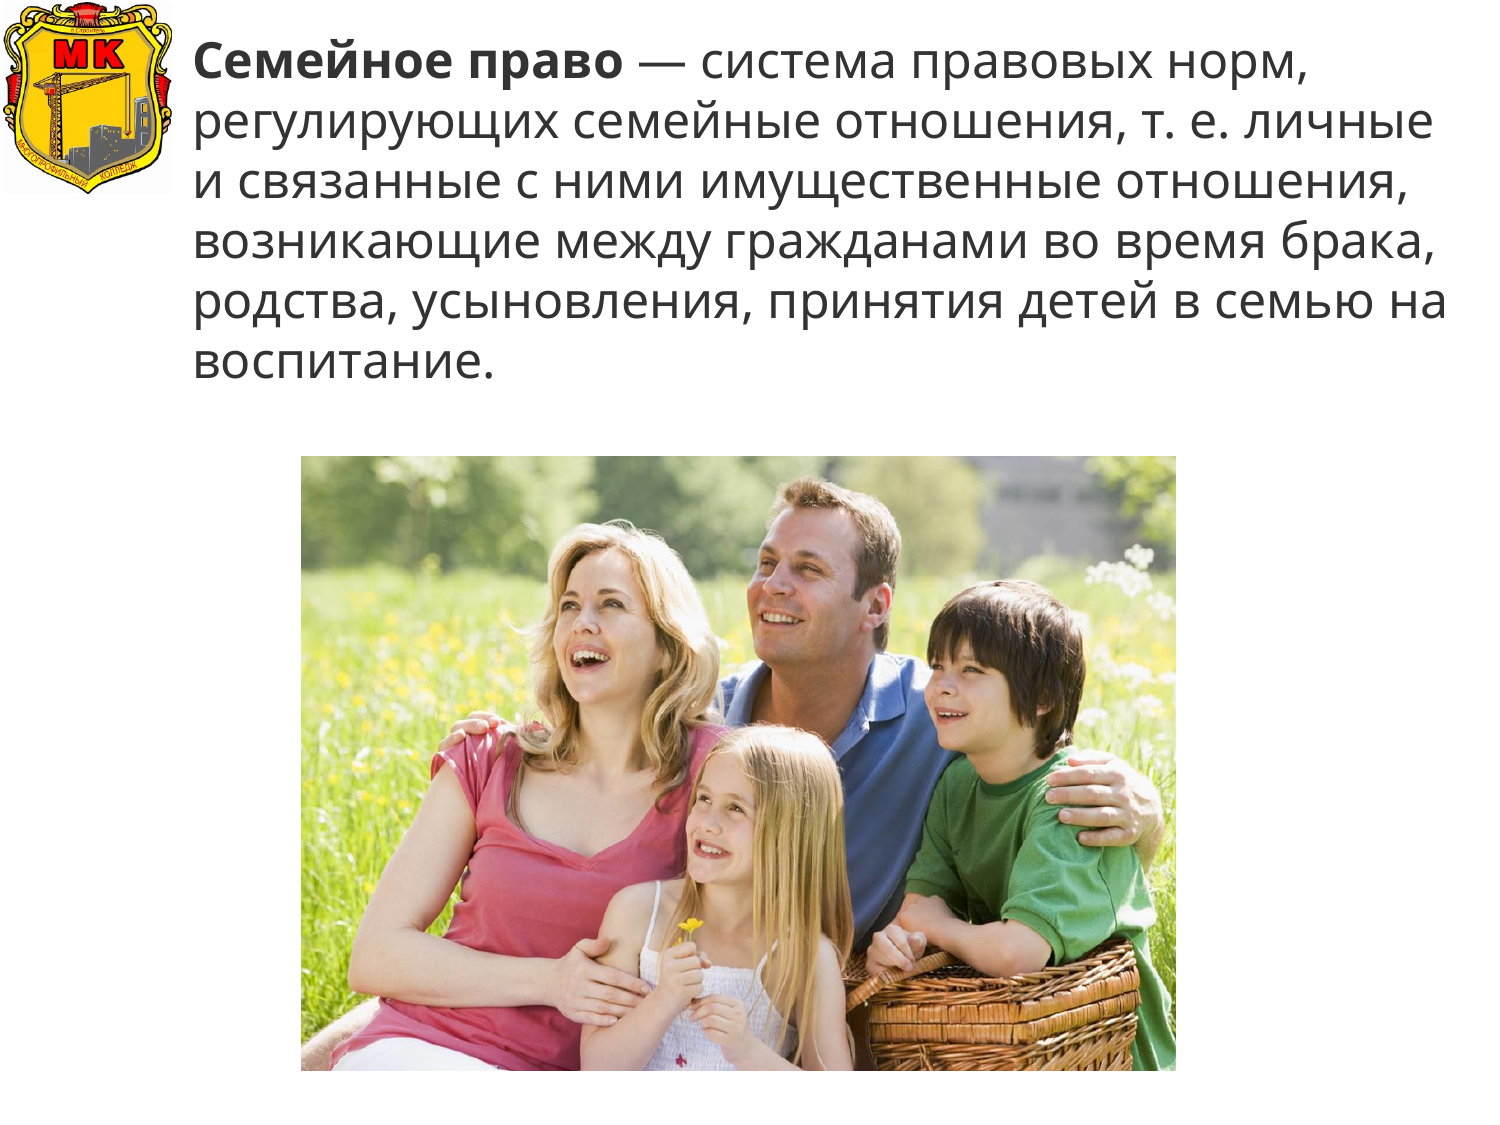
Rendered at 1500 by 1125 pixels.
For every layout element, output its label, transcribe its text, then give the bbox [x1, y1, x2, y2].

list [300, 455, 1176, 1071]
title Семейное право — система правовых норм, регулирующих семейные отношения, т. е. личные и связанные с ними имущественные отношения, возникающие между гражданами во время брака, родства, усыновления, принятия детей в семью на воспитание. [147, 0, 1483, 209]
picture [3, 2, 147, 194]
